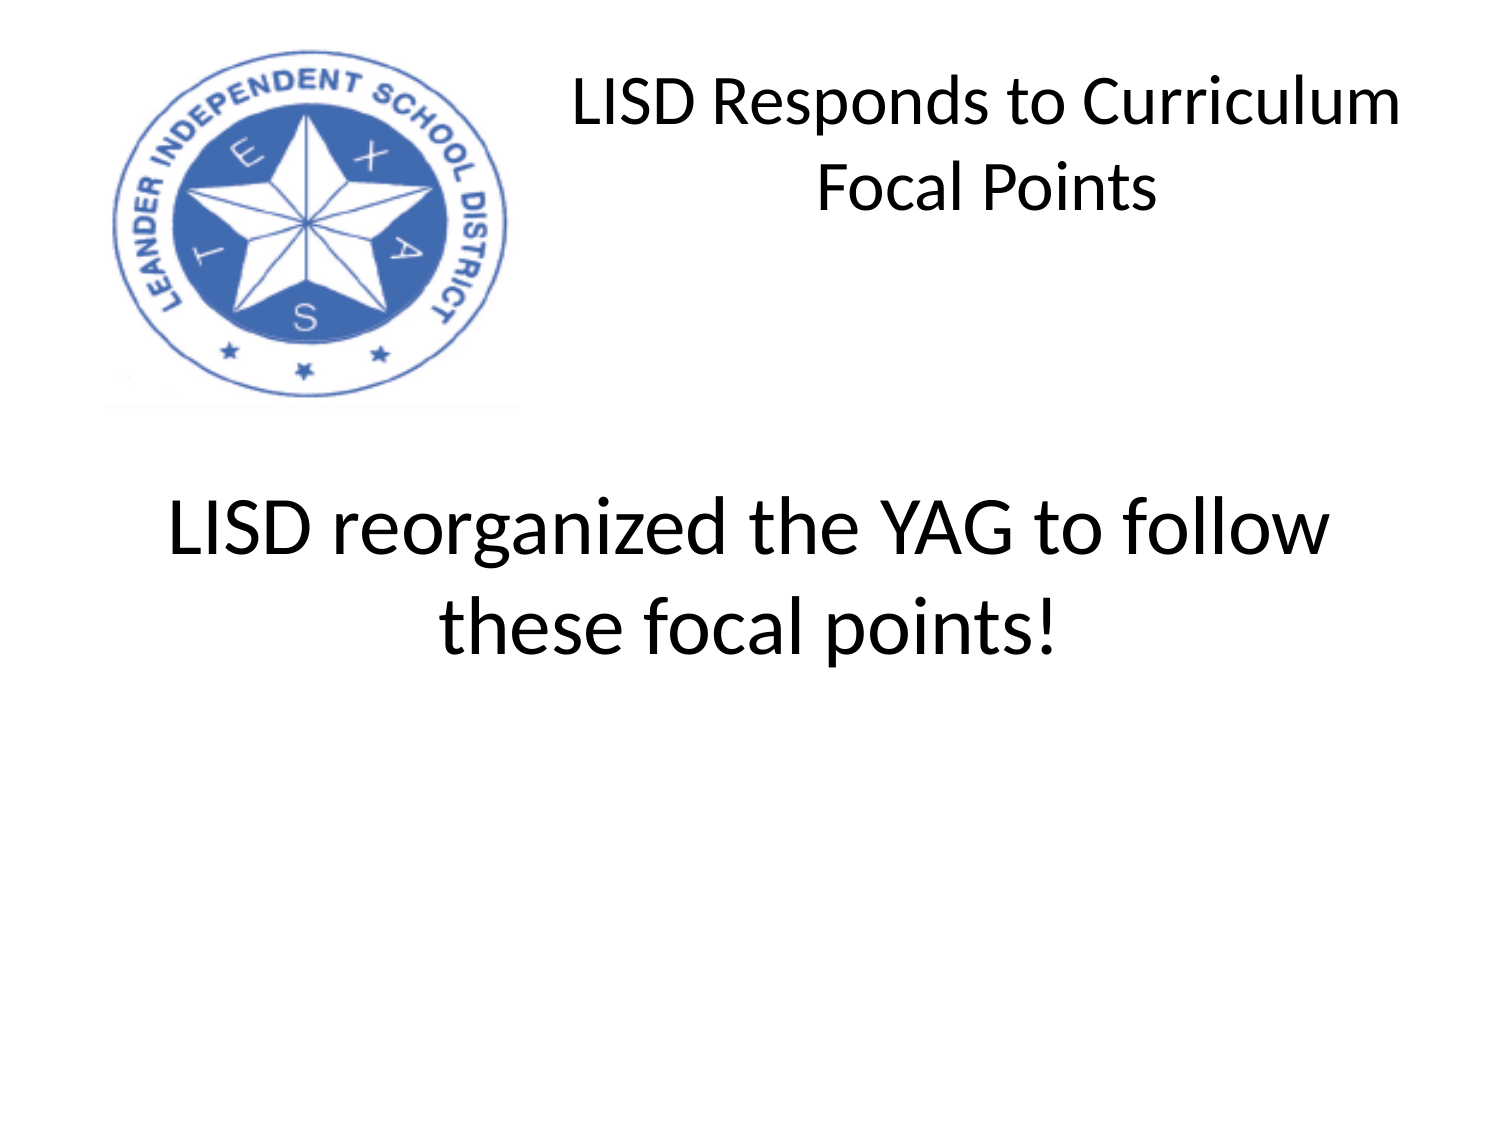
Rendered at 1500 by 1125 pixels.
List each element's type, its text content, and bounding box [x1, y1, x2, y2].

picture [74, 0, 551, 464]
text_box LISD reorganized the YAG to follow these focal points! [74, 463, 1425, 679]
title LISD Responds to Curriculum Focal Points [554, 45, 1425, 233]
